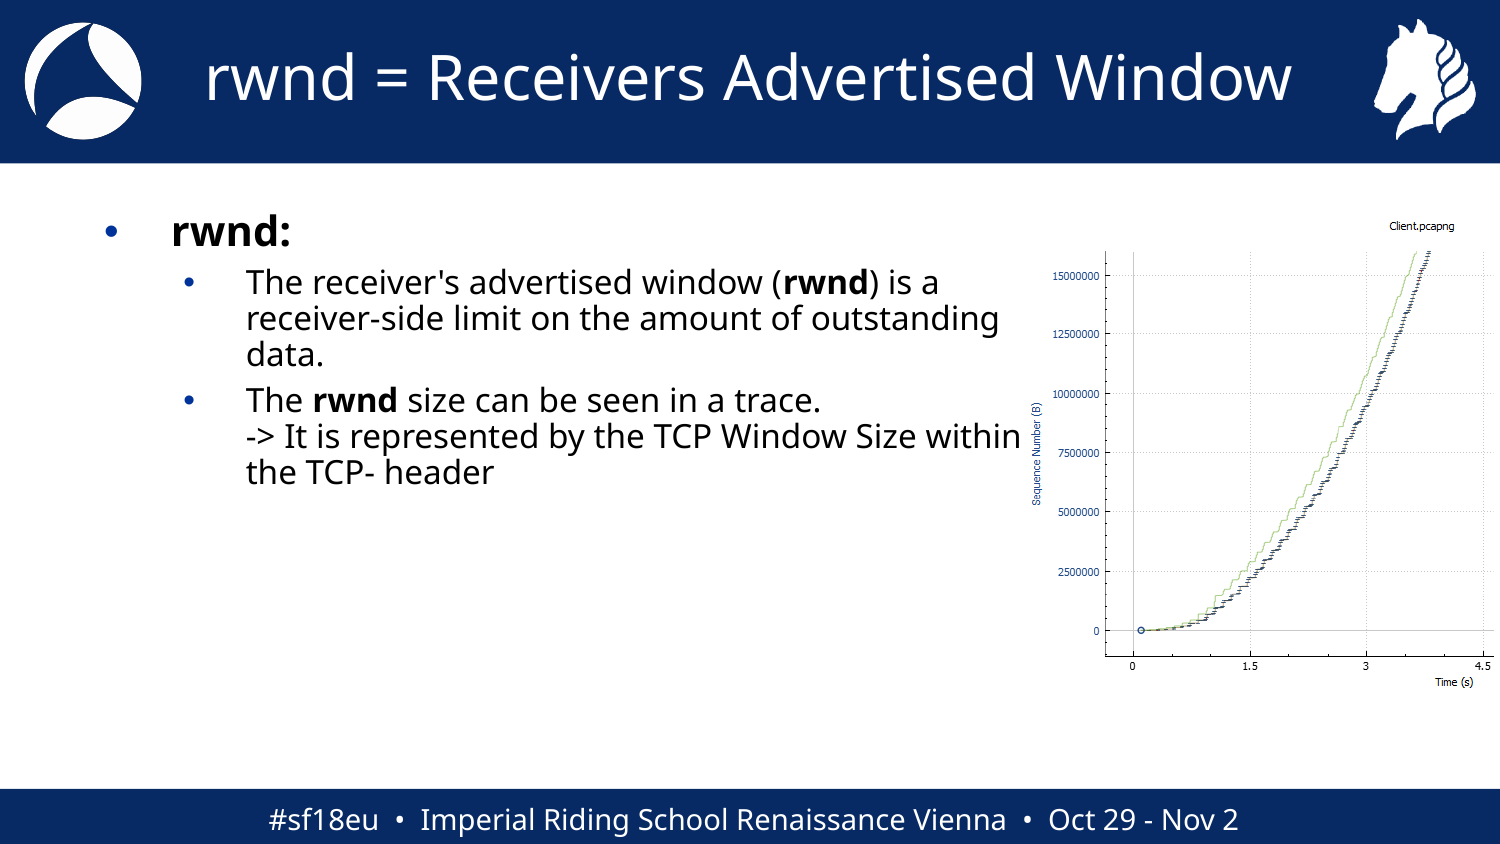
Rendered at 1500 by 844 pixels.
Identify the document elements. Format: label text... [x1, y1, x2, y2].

list rwnd: The receiver's advertised window (rwnd) is a receiver-side limit on the amount of outstanding data. The rwnd size can be seen in a trace. -> It is represented by the TCP Window Size within the TCP- header [80, 195, 1057, 754]
picture [1028, 211, 1495, 691]
title rwnd = Receivers Advertised Window [188, 0, 1312, 161]
picture [24, 22, 142, 140]
picture [1361, 8, 1489, 151]
